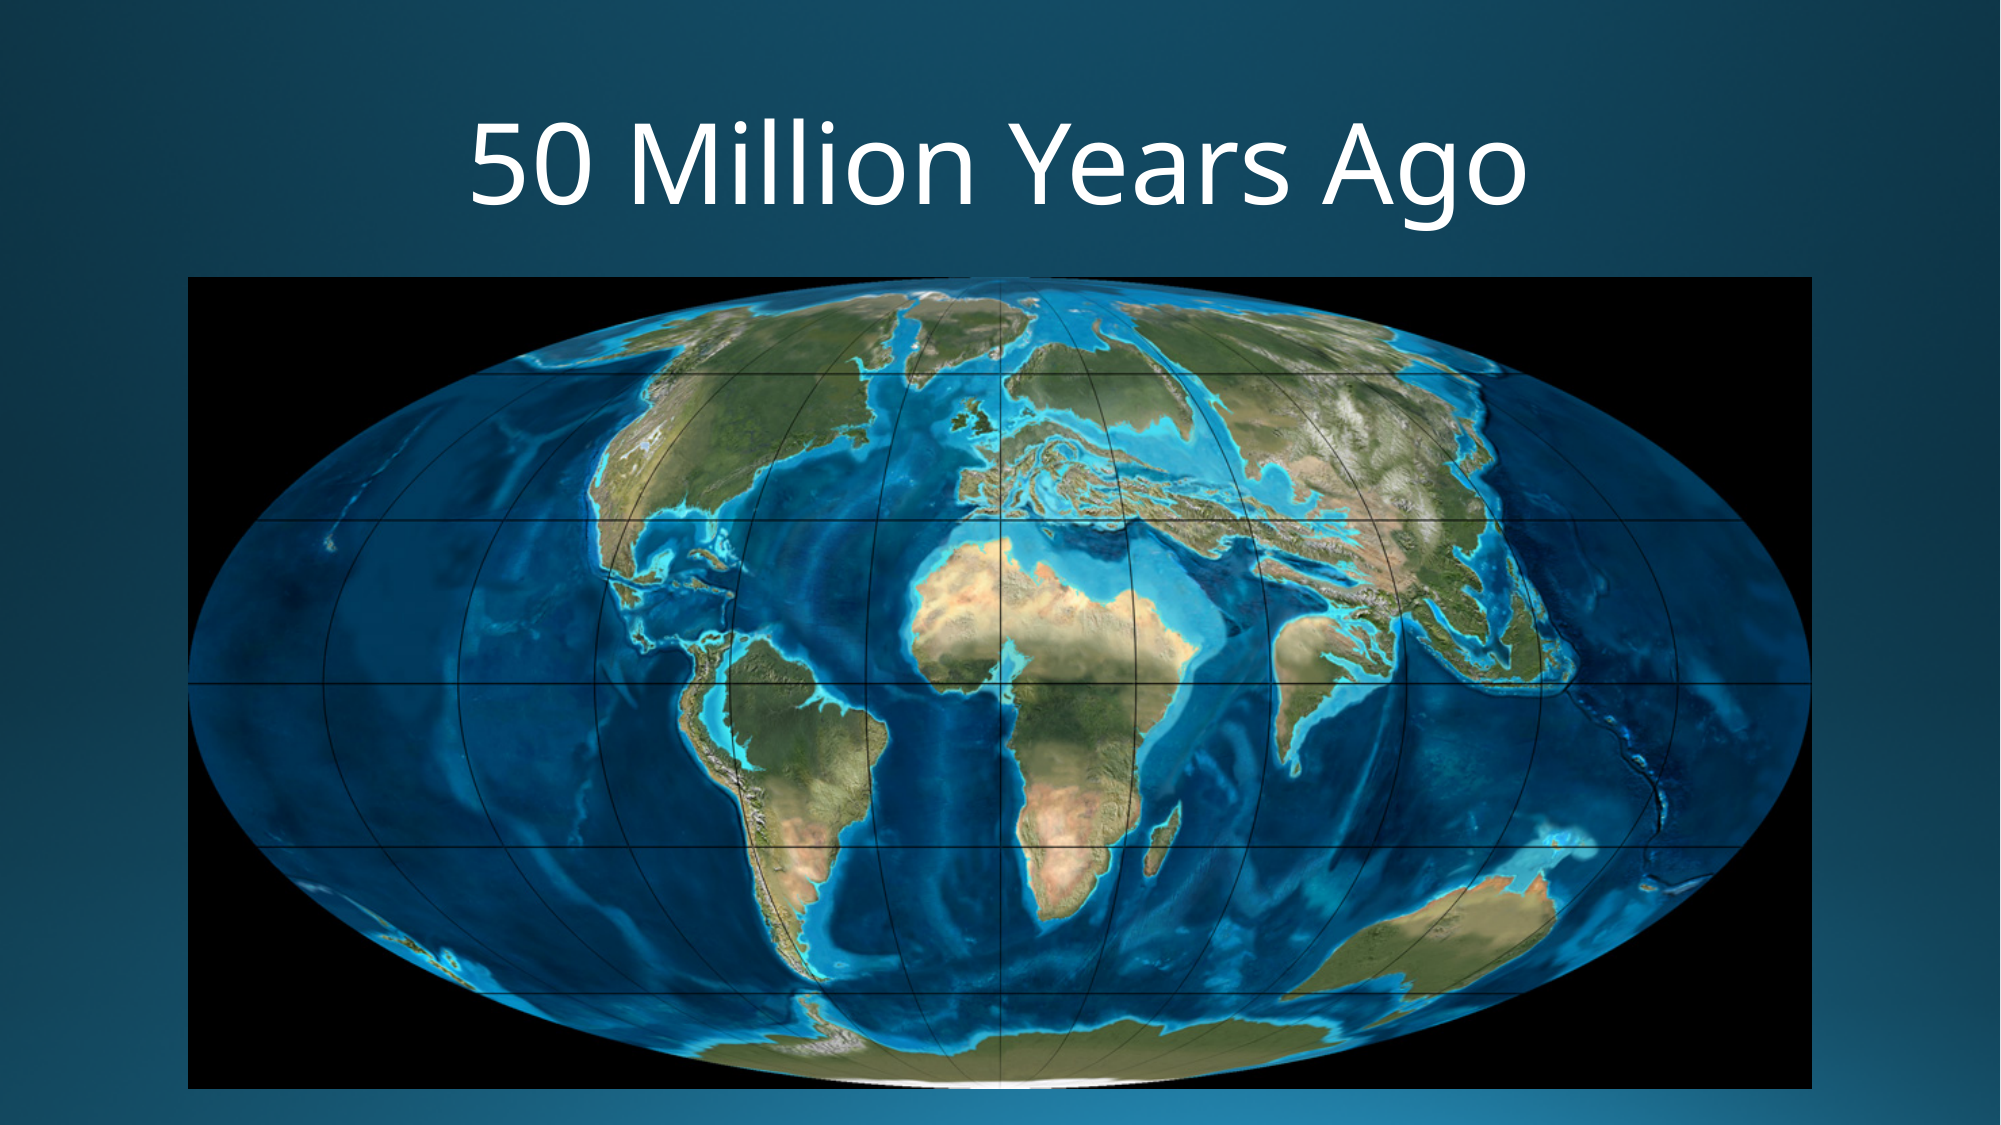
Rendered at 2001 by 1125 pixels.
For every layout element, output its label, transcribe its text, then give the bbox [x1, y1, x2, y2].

picture [0, 0, 2001, 1125]
title 50 Million Years Ago [137, 59, 1863, 278]
